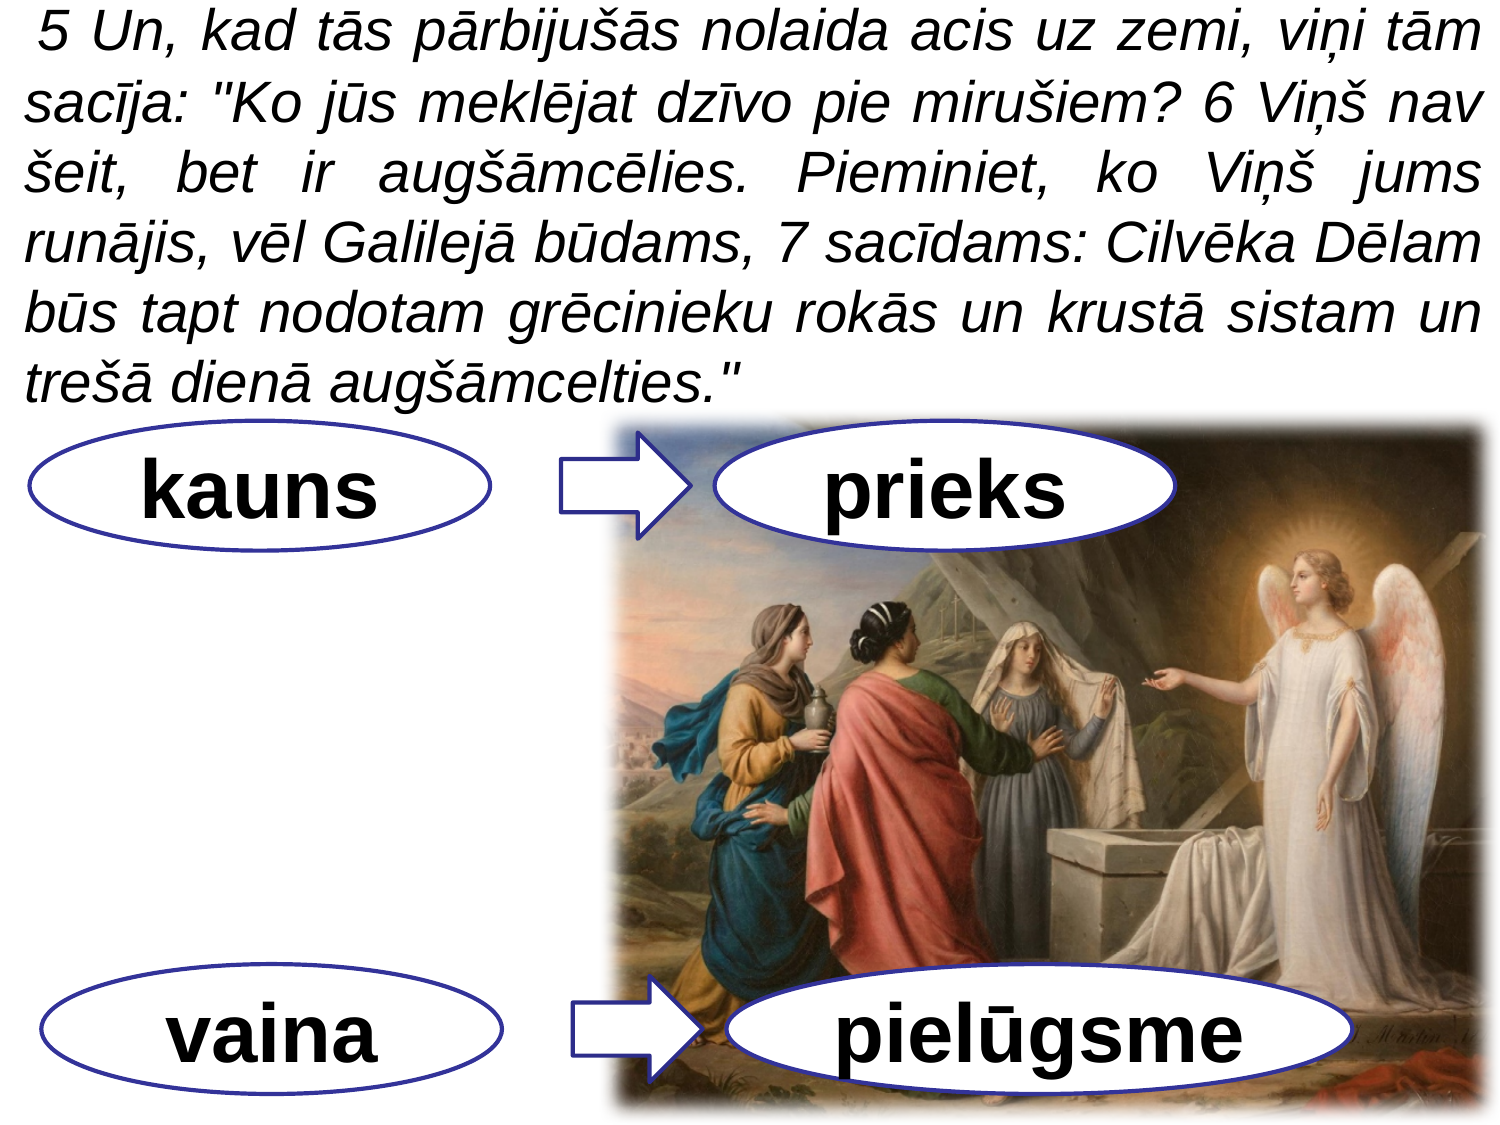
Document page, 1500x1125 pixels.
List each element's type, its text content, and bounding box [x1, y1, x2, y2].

list 5 Un, kad tās pārbijušās nolaida acis uz zemi, viņi tām sacīja: "Ko jūs meklējat dzīvo pie mirušiem? 6 Viņš nav šeit, bet ir augšāmcēlies. Pieminiet, ko Viņš jums runājis, vēl Galilejā būdams, 7 sacīdams: Cilvēka Dēlam būs tapt nodotam grēcinieku rokās un krustā sistam un trešā dienā augšāmcelties." [0, 0, 1500, 339]
text_box kauns [27, 418, 493, 553]
picture [598, 408, 1500, 1125]
text_box [558, 456, 593, 515]
text_box [570, 1000, 593, 1058]
text_box vaina [39, 961, 505, 1097]
